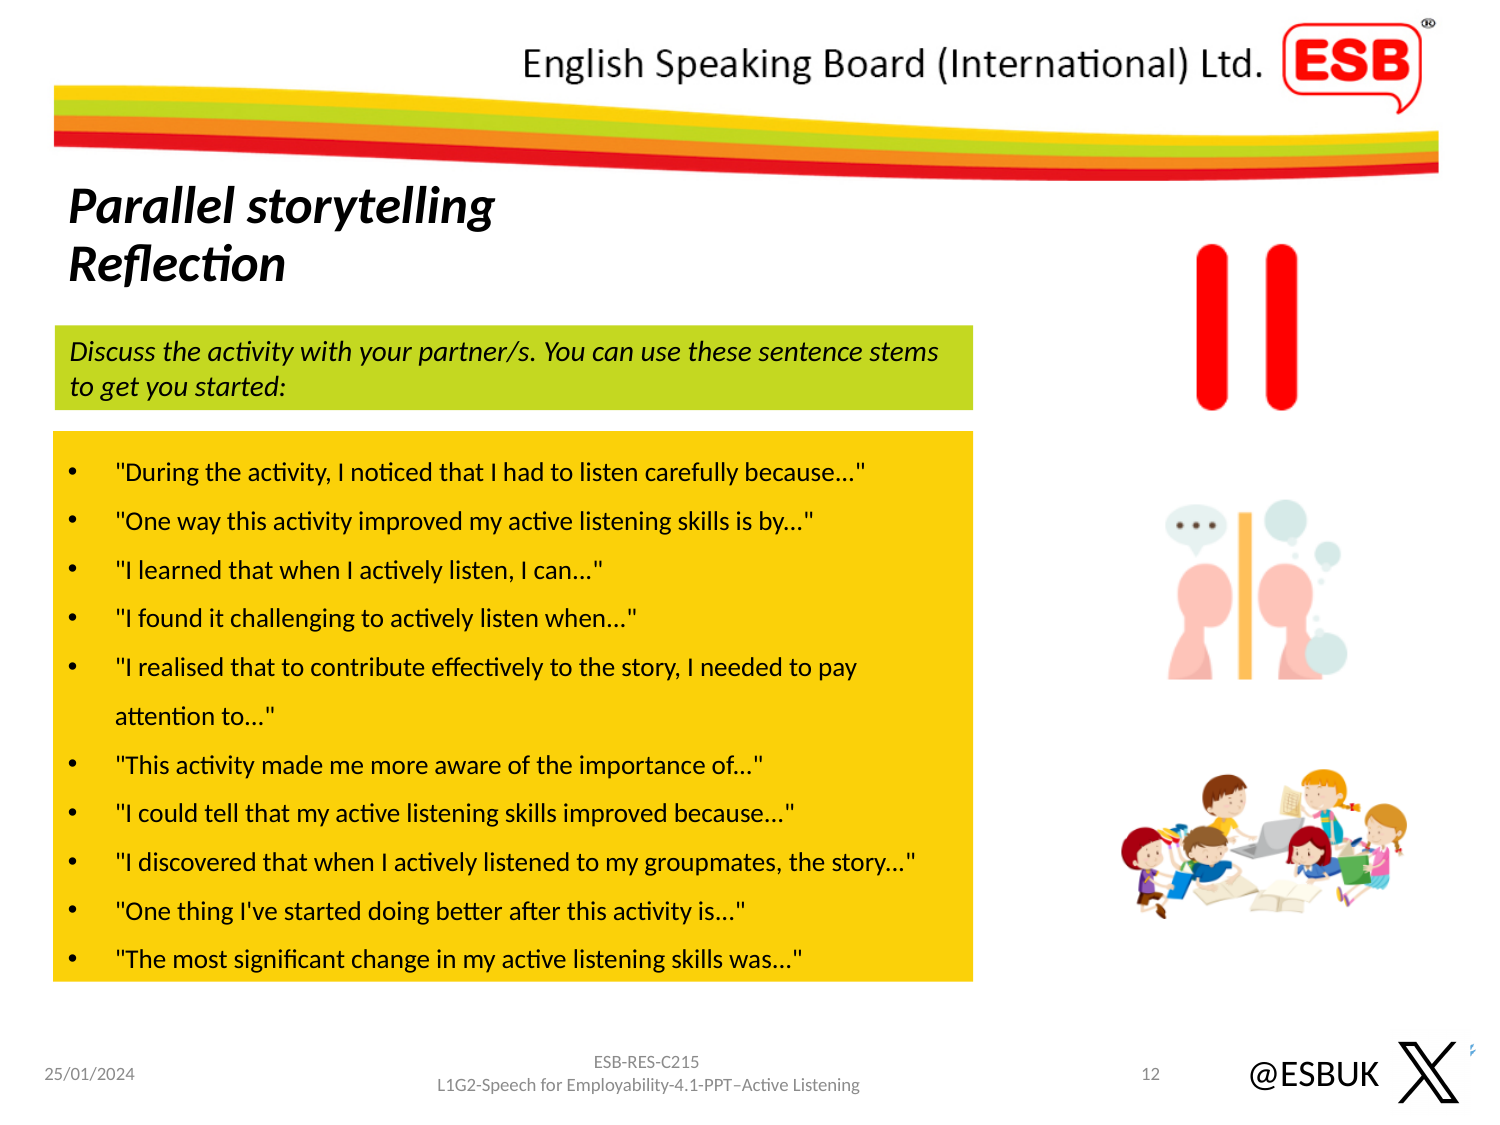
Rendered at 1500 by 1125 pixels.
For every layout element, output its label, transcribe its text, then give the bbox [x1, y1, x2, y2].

footer ESB-RES-C215 L1G2-Speech for Employability-4.1-PPT–Active Listening [395, 1042, 902, 1103]
picture [1139, 475, 1360, 698]
picture [0, 0, 1500, 189]
text_box "During the activity, I noticed that I had to listen carefully because..." "One way this activity improved my active listening skills is by..." "I learned that when I actively listen, I can..." "I found it challenging to actively listen when..." "I realised that to contribute effectively to the story, I needed to pay attention to..." "This activity made me more aware of the importance of..." "I could tell that my active listening skills improved because..." "I discovered that when I actively listened to my groupmates, the story..." "One thing I've started doing better after this activity is..." "The most significant change in my active listening skills was..." [53, 431, 974, 982]
picture [1390, 1029, 1476, 1116]
picture [1175, 224, 1324, 428]
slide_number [29, 1042, 367, 1103]
slide_number 12 [930, 1042, 1176, 1103]
text_box Discuss the activity with your partner/s. You can use these sentence stems to get you started: [54, 325, 974, 411]
picture [1081, 730, 1443, 955]
title Parallel storytelling Reflection [53, 170, 1347, 301]
